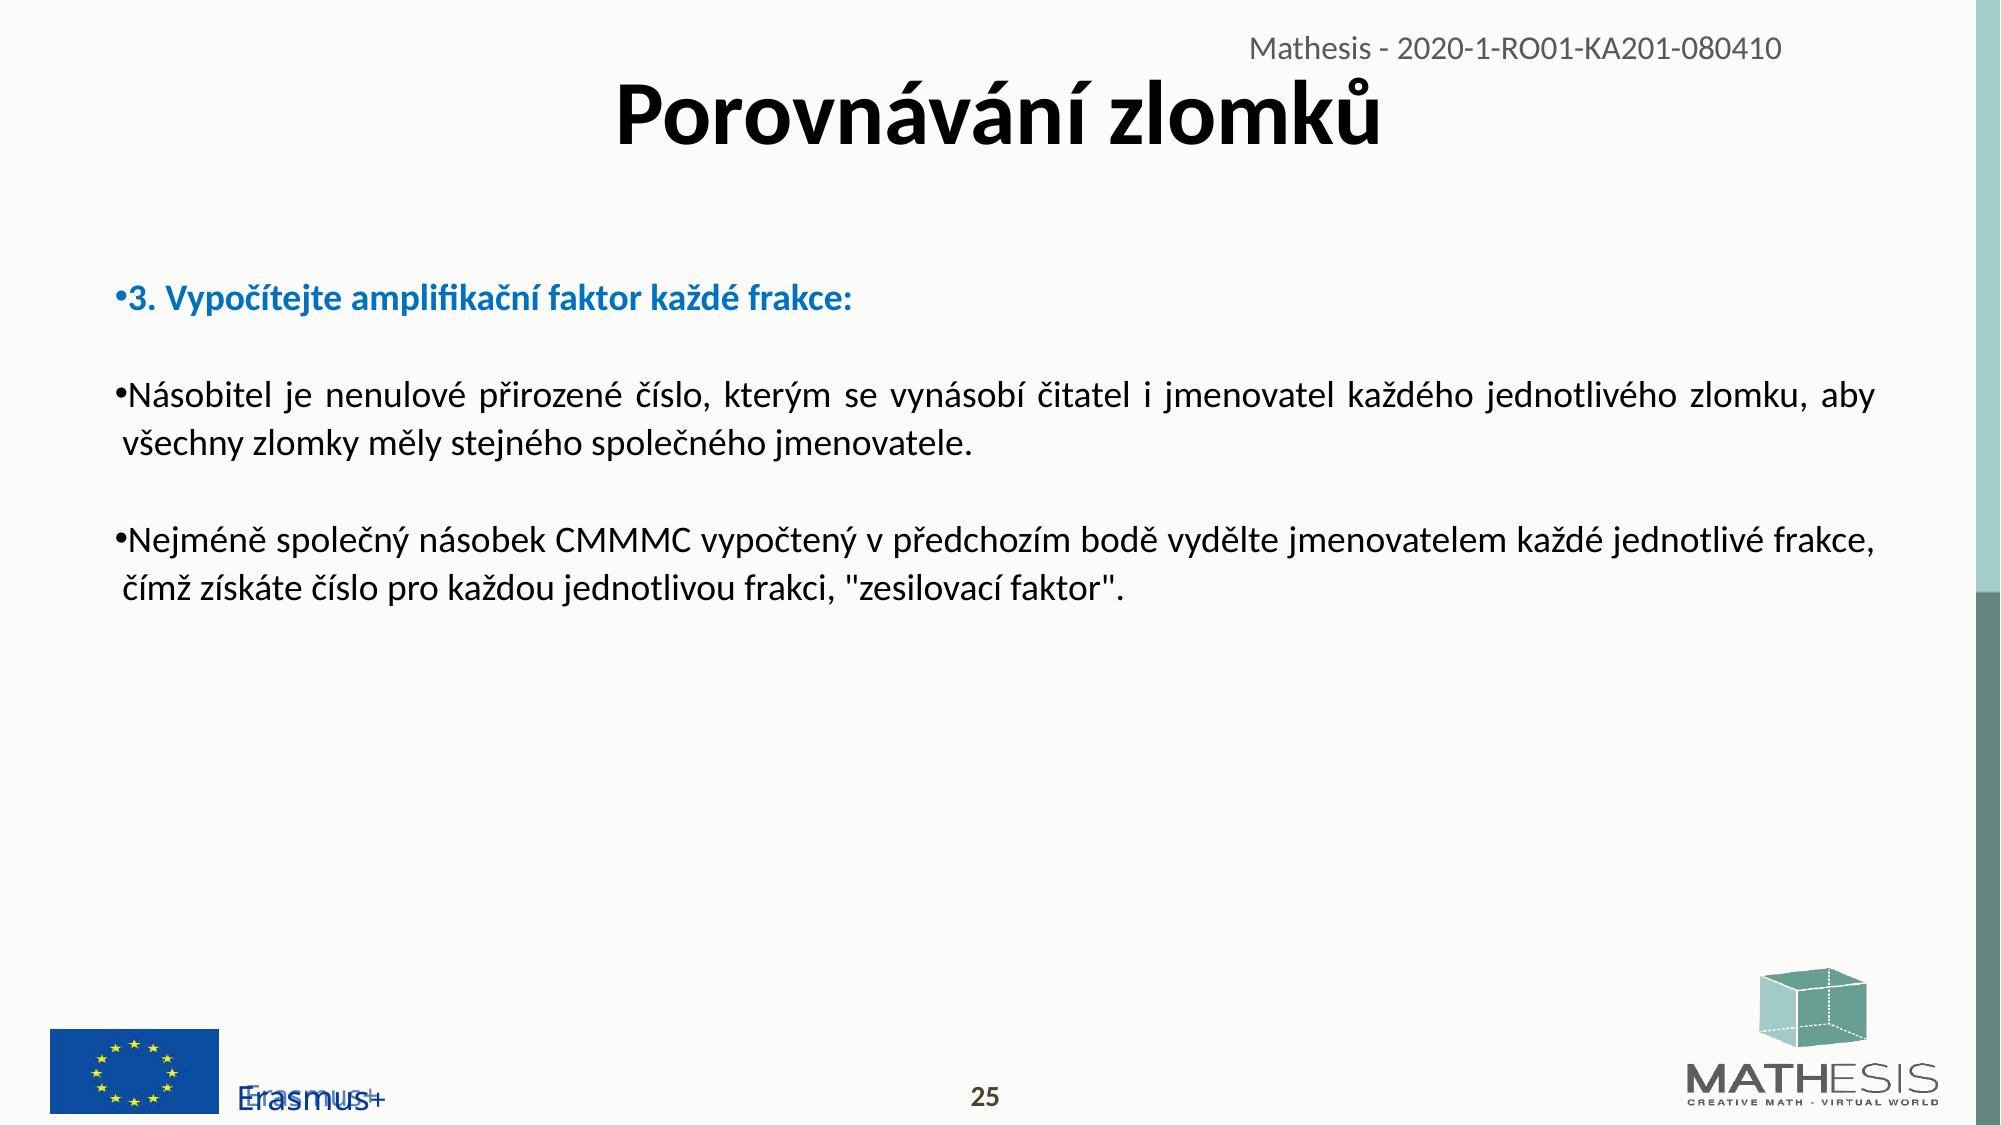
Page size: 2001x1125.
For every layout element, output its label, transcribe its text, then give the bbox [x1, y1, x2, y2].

list 3. Vypočítejte amplifikační faktor každé frakce: Násobitel je nenulové přirozené číslo, kterým se vynásobí čitatel i jmenovatel každého jednotlivého zlomku, aby všechny zlomky měly stejného společného jmenovatele. Nejméně společný násobek CMMMC vypočtený v předchozím bodě vydělte jmenovatelem každé jednotlivé frakce, čímž získáte číslo pro každou jednotlivou frakci, "zesilovací faktor". [99, 262, 1900, 1005]
title Porovnávání zlomků [99, 45, 1900, 233]
picture [50, 1029, 219, 1114]
